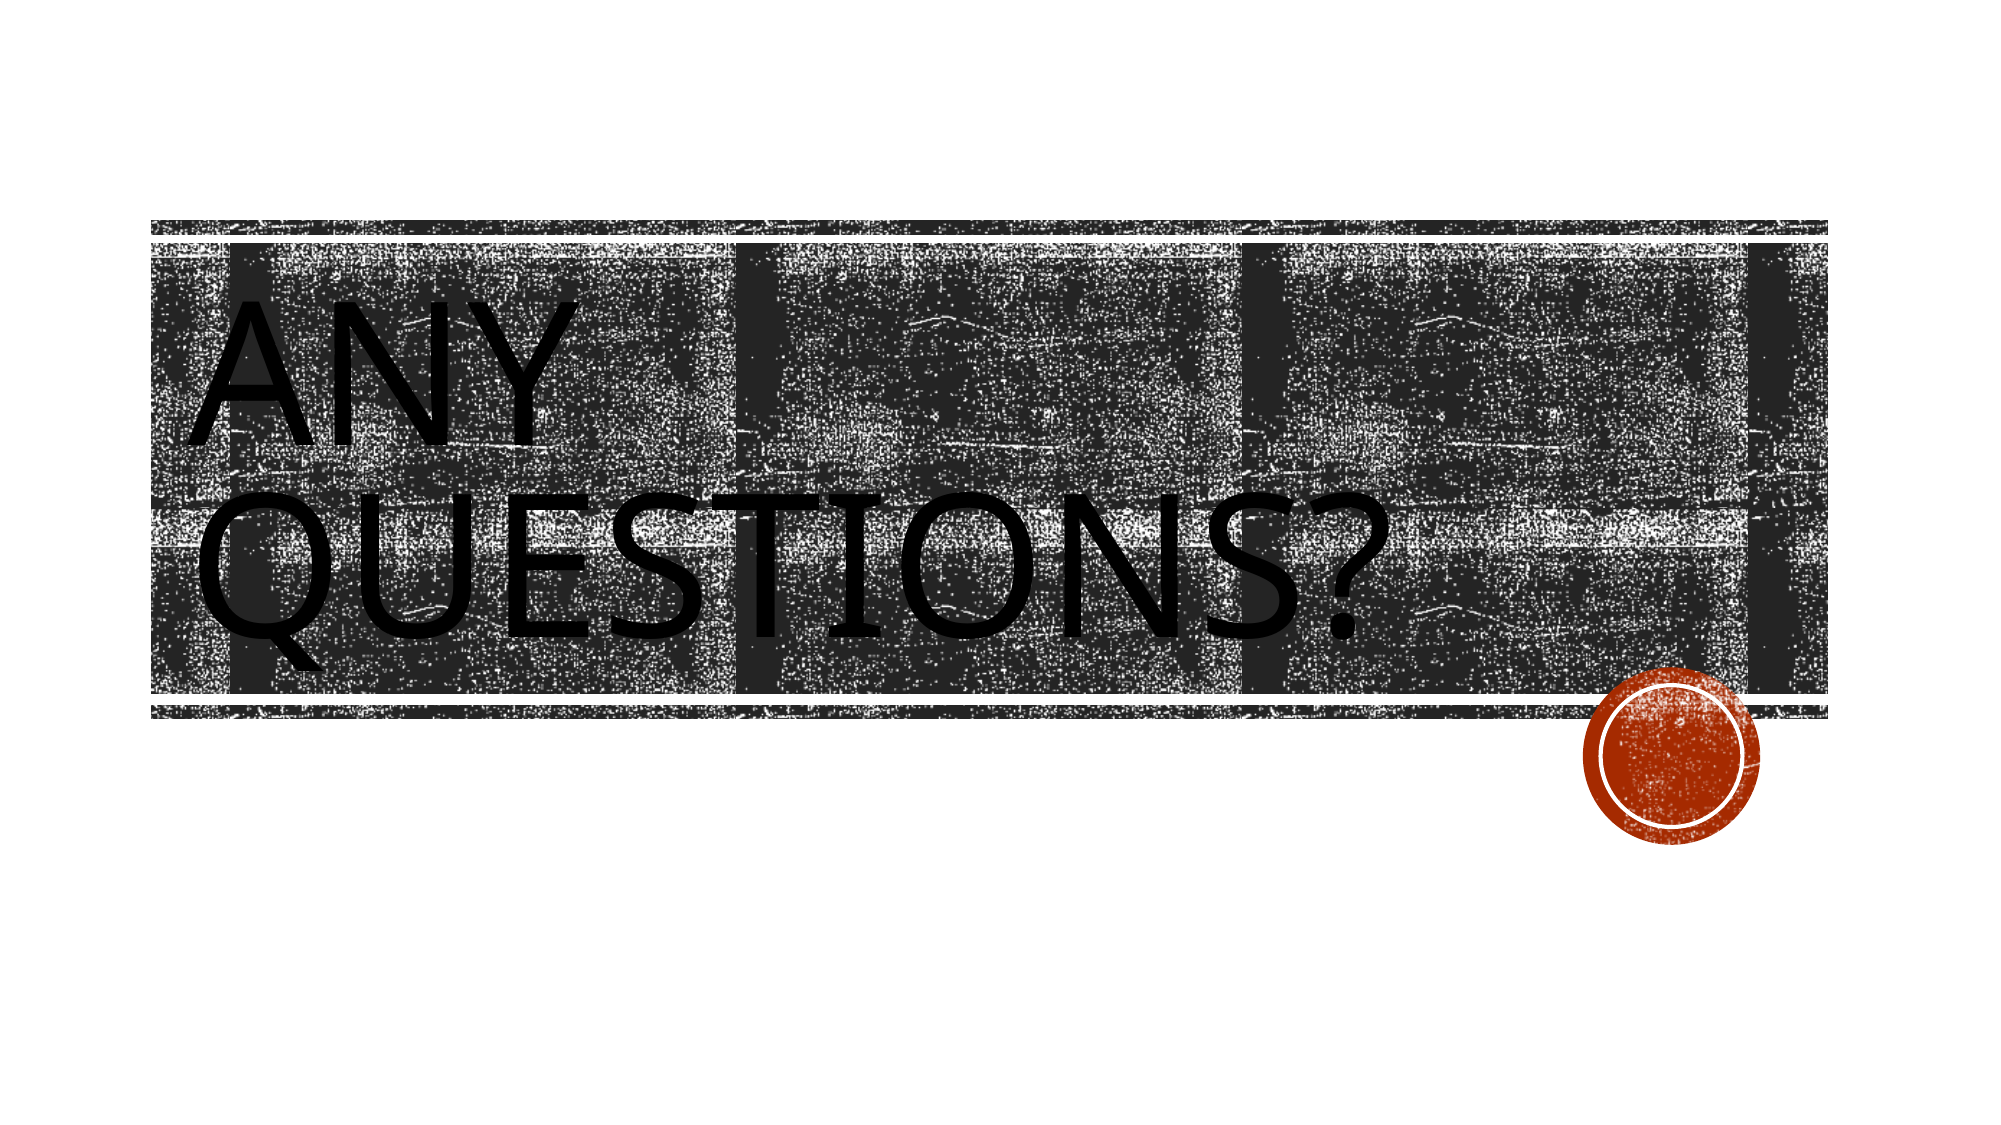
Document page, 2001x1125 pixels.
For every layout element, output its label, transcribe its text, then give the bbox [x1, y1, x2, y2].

title Any Questions? [172, 234, 1808, 733]
